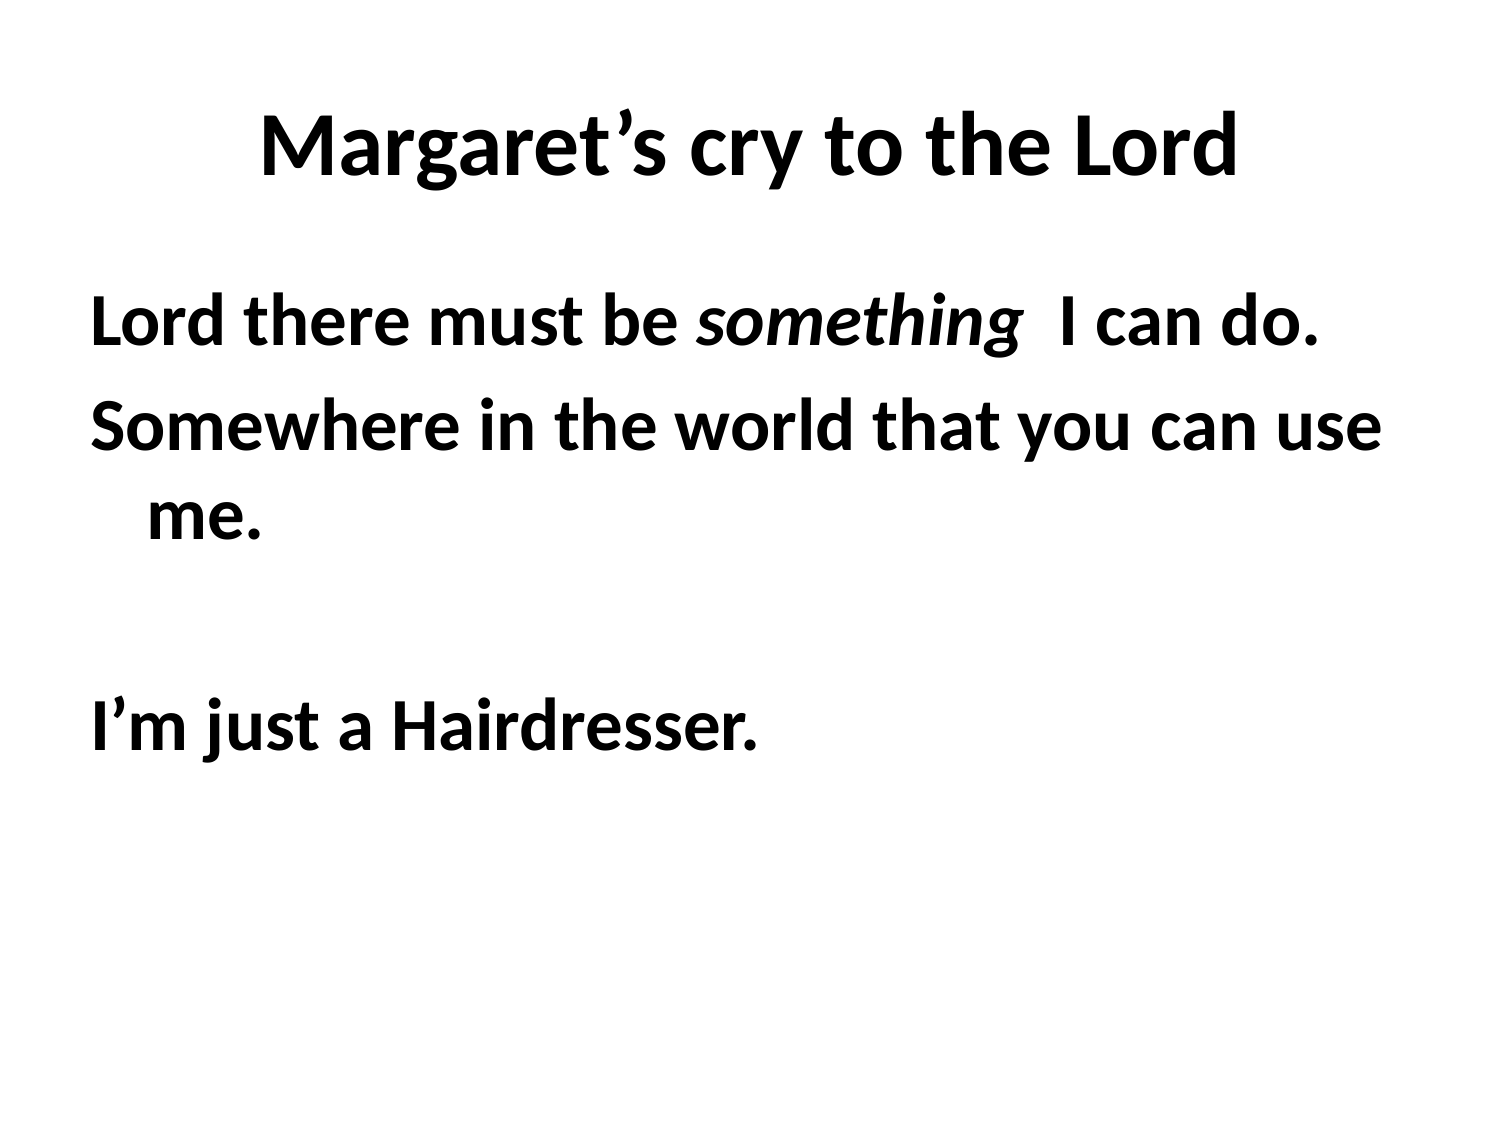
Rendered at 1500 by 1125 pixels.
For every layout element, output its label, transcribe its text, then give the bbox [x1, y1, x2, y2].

list Lord there must be something I can do. Somewhere in the world that you can use me. I’m just a Hairdresser. [75, 262, 1425, 1005]
title Margaret’s cry to the Lord [75, 45, 1425, 233]
